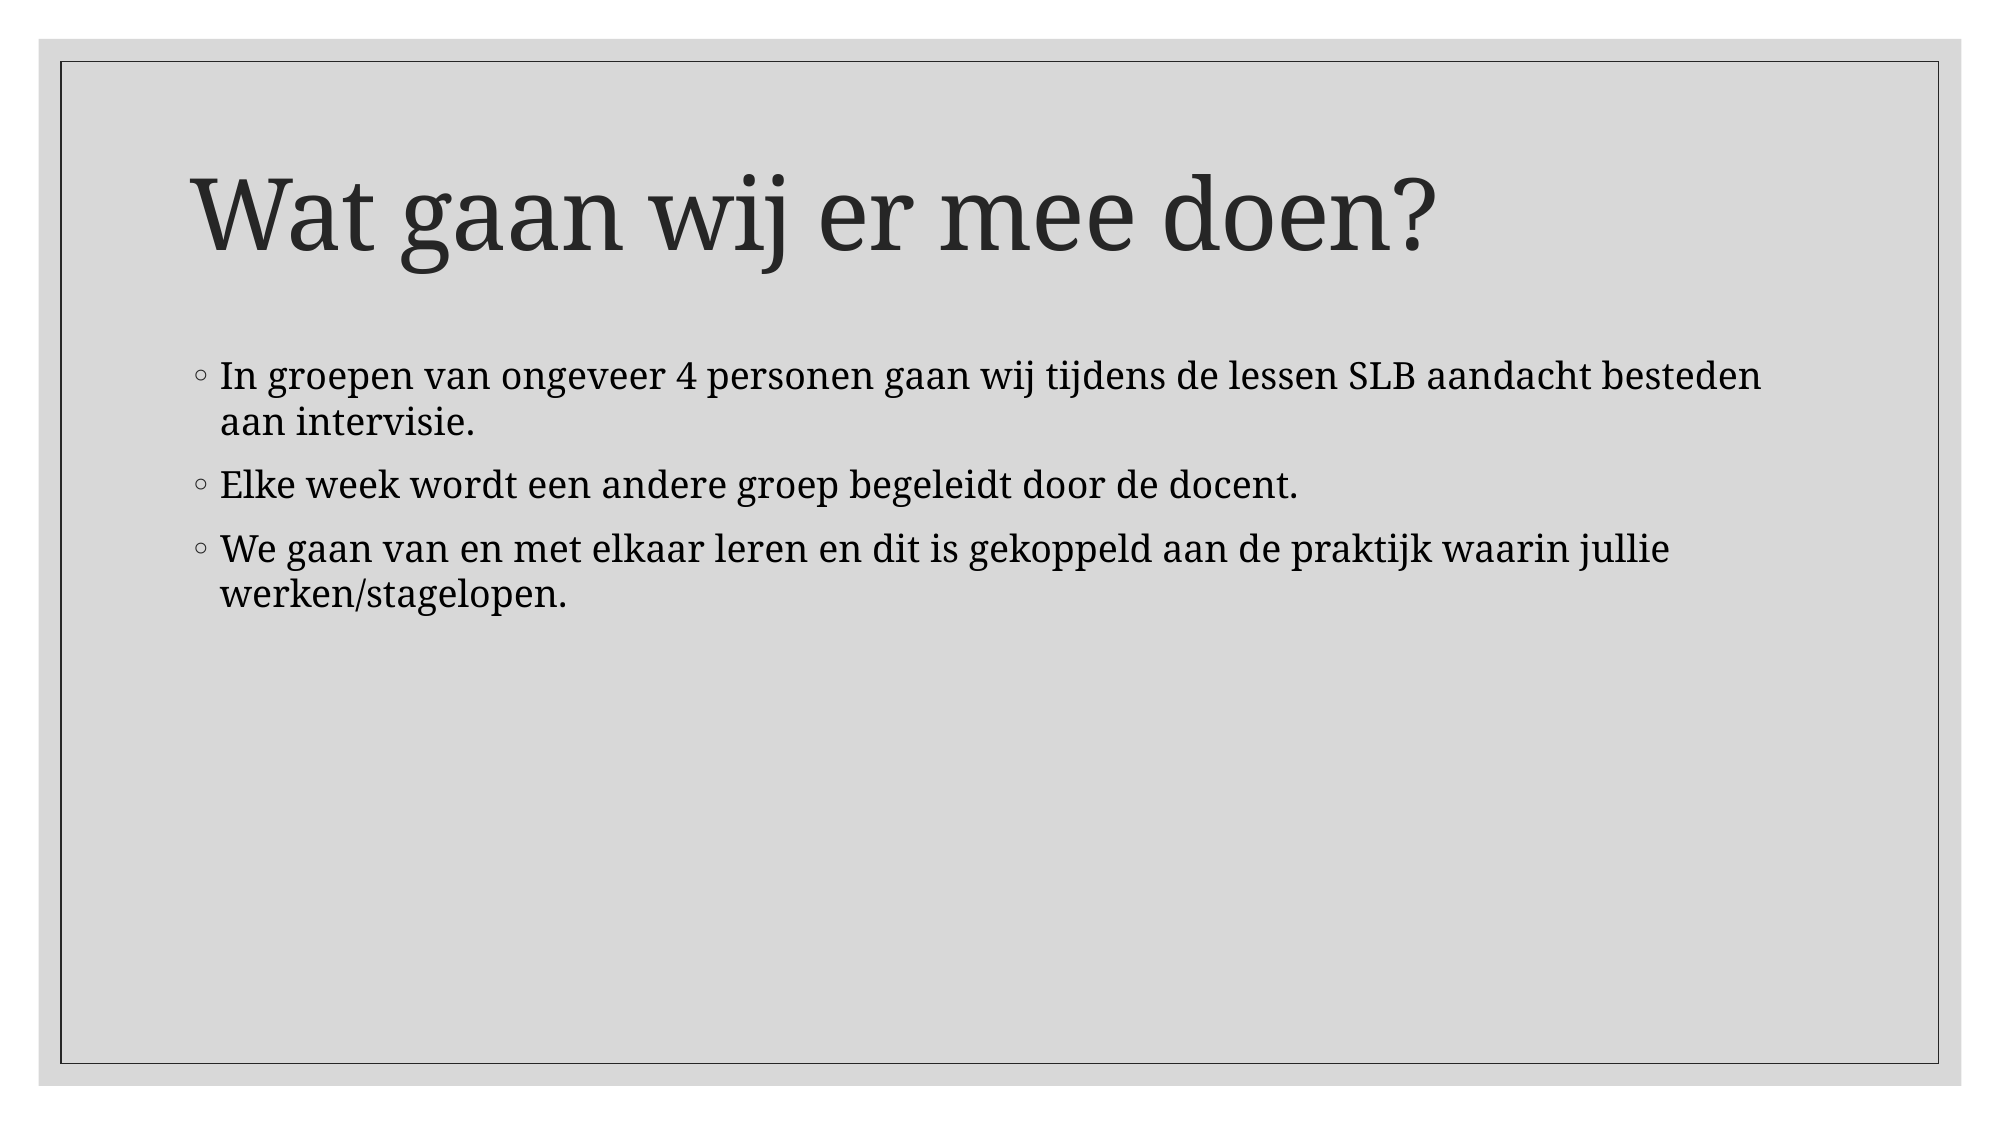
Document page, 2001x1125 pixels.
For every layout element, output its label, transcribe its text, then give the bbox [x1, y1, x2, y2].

list In groepen van ongeveer 4 personen gaan wij tijdens de lessen SLB aandacht besteden aan intervisie. Elke week wordt een andere groep begeleidt door de docent. We gaan van en met elkaar leren en dit is gekoppeld aan de praktijk waarin jullie werken/stagelopen. [174, 345, 1825, 977]
title Wat gaan wij er mee doen? [174, 105, 1825, 331]
